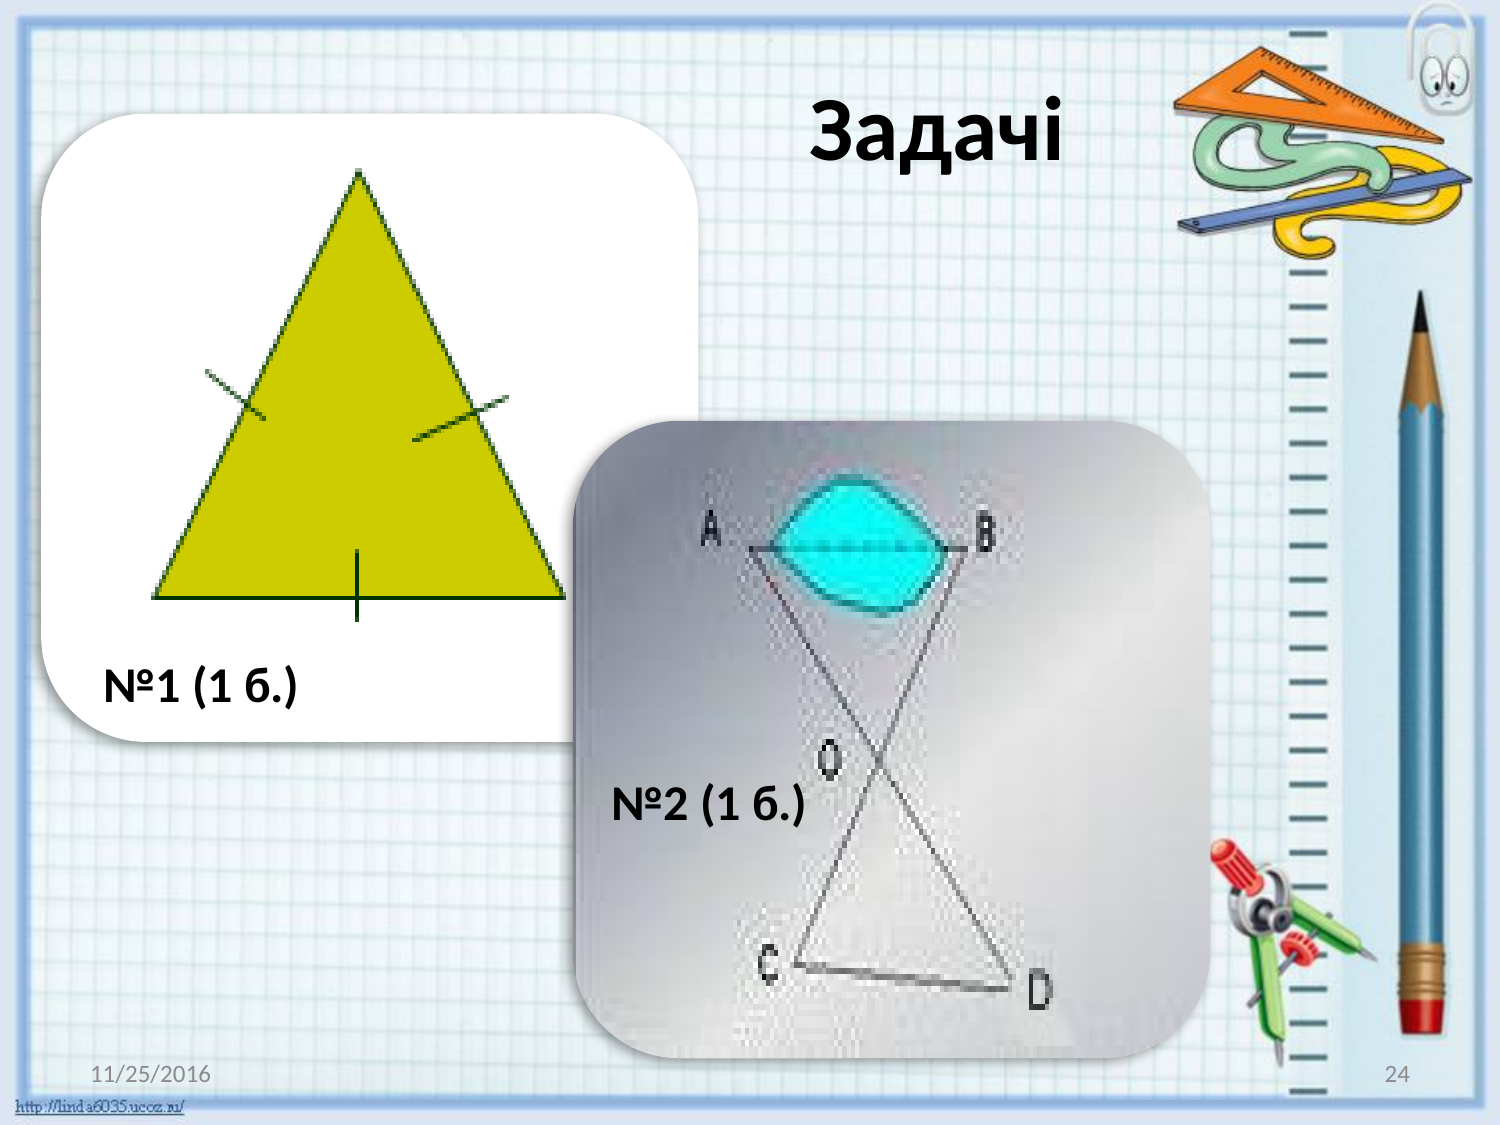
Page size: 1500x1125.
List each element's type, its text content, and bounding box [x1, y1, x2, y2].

title Задачі [750, 42, 1125, 206]
picture [0, 0, 1500, 1125]
slide_number 24 [1074, 1042, 1425, 1103]
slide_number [75, 1042, 425, 1103]
